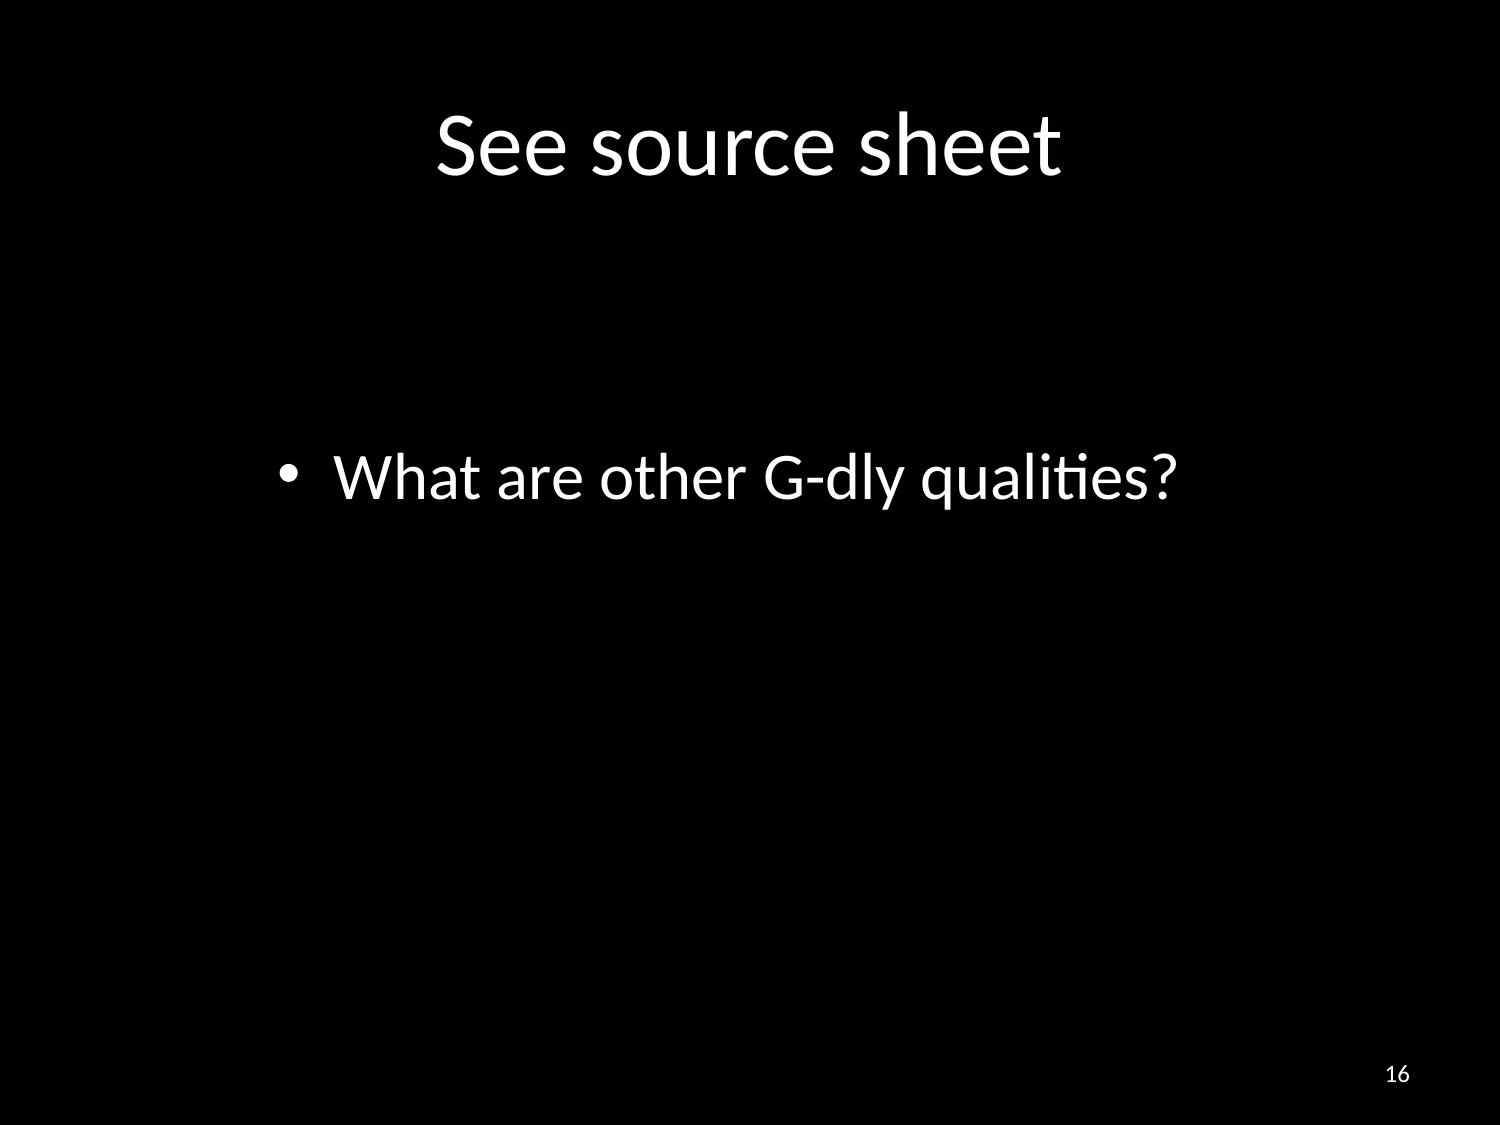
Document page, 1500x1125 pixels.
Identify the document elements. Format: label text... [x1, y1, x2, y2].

list What are other G-dly qualities? [262, 424, 1338, 601]
slide_number 16 [1074, 1042, 1425, 1103]
title See source sheet [74, 44, 1426, 233]
